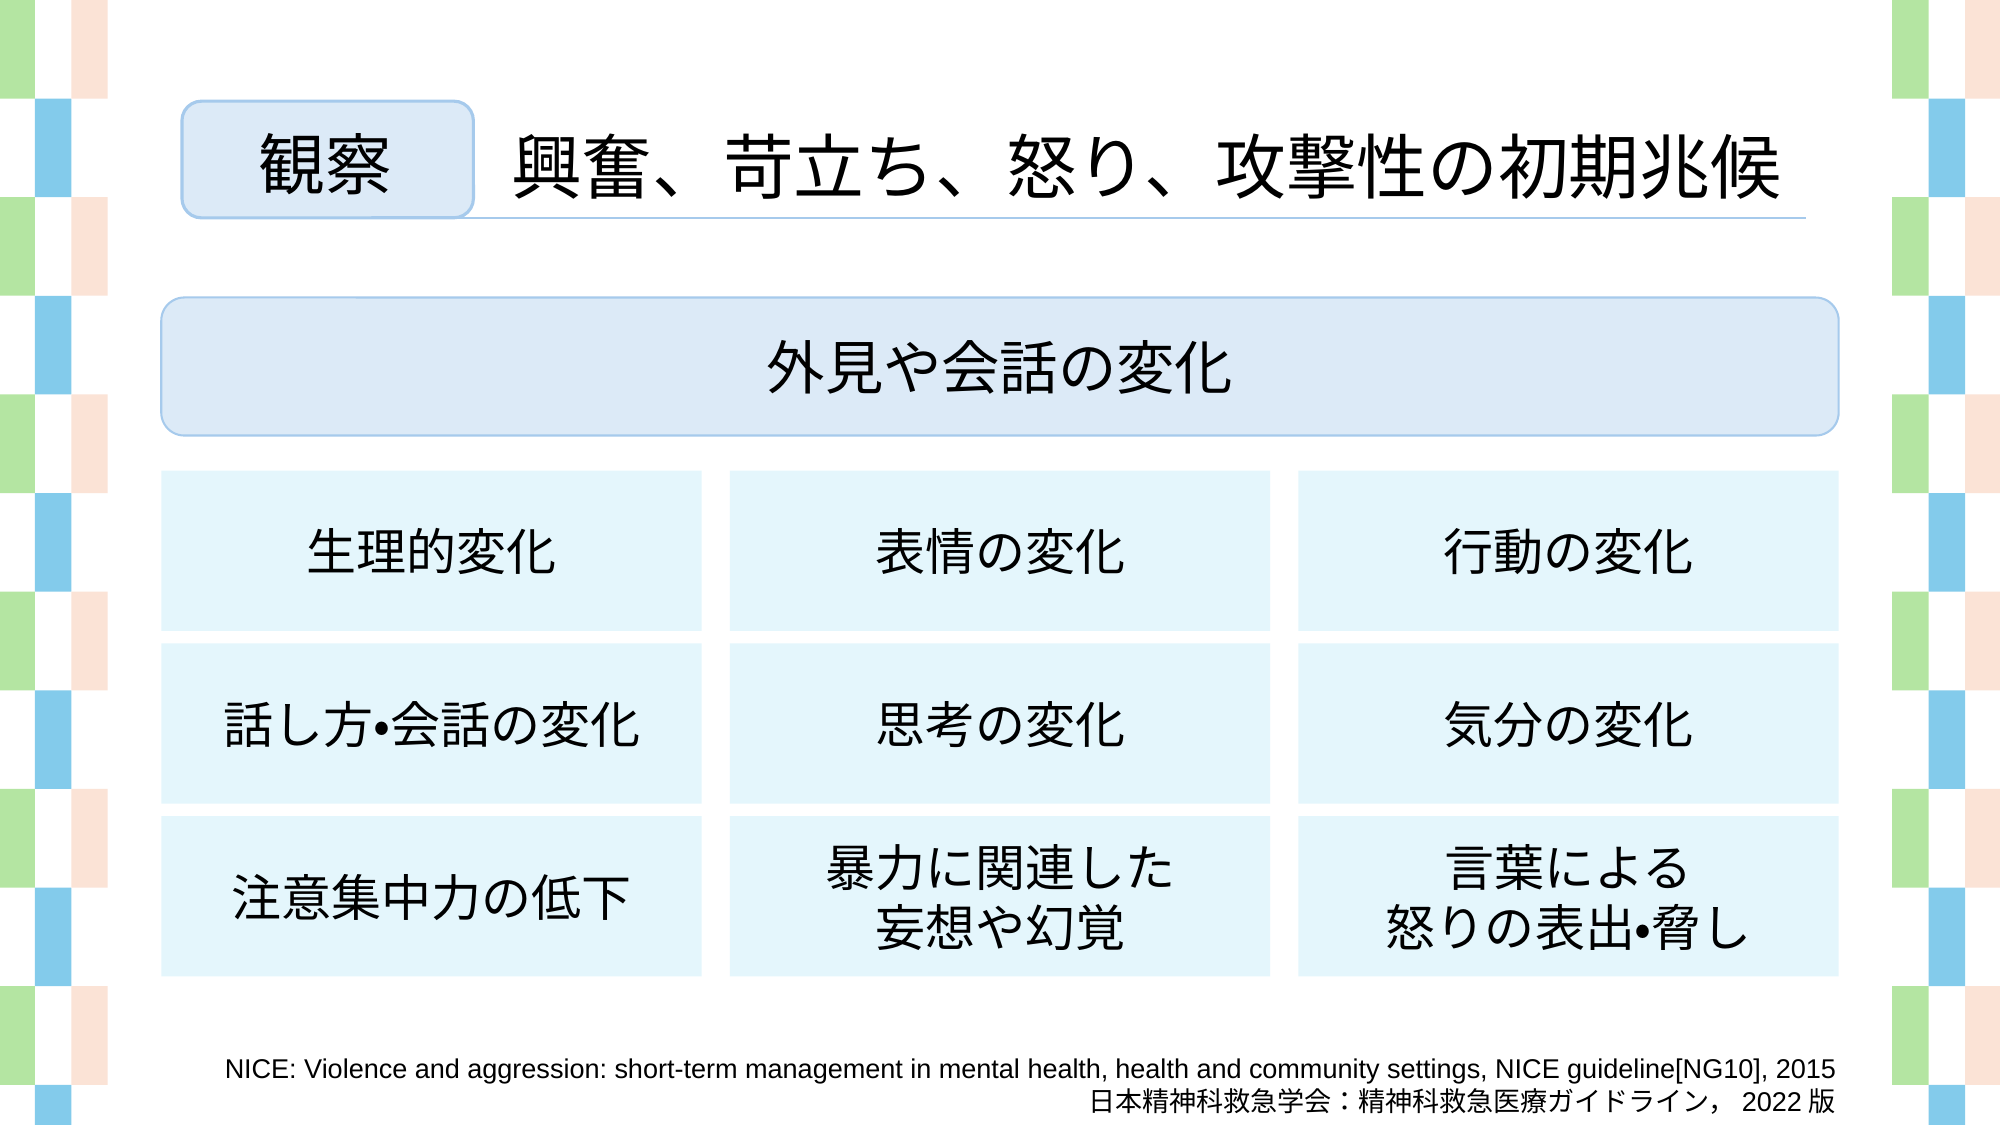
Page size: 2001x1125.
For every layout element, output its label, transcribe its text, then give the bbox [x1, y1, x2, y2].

text_box 気分の変化 [1298, 643, 1839, 804]
text_box 興奮、苛立ち、怒り、攻撃性の初期兆候 [496, 115, 1885, 216]
text_box 生理的変化 [161, 470, 702, 631]
text_box 外見や会話の変化 [159, 295, 1841, 438]
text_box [1891, 0, 2000, 1125]
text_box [0, 0, 109, 1125]
text_box [180, 99, 476, 220]
text_box 話し方・会話の変化 [161, 643, 702, 804]
text_box 行動の変化 [1298, 470, 1839, 631]
text_box NICE: Violence and aggression: short-term management in mental health, health and community settings, NICE guideline[NG10], 2015 日本精神科救急学会：精神科救急医療ガイドライン，2022版 [126, 1044, 1850, 1124]
text_box 観察 [243, 115, 467, 211]
text_box 言葉による 怒りの表出・脅し [1298, 816, 1839, 977]
text_box 暴力に関連した 妄想や幻覚 [729, 816, 1271, 977]
text_box 思考の変化 [729, 643, 1271, 804]
text_box 表情の変化 [729, 470, 1271, 631]
text_box 注意集中力の低下 [161, 816, 702, 977]
